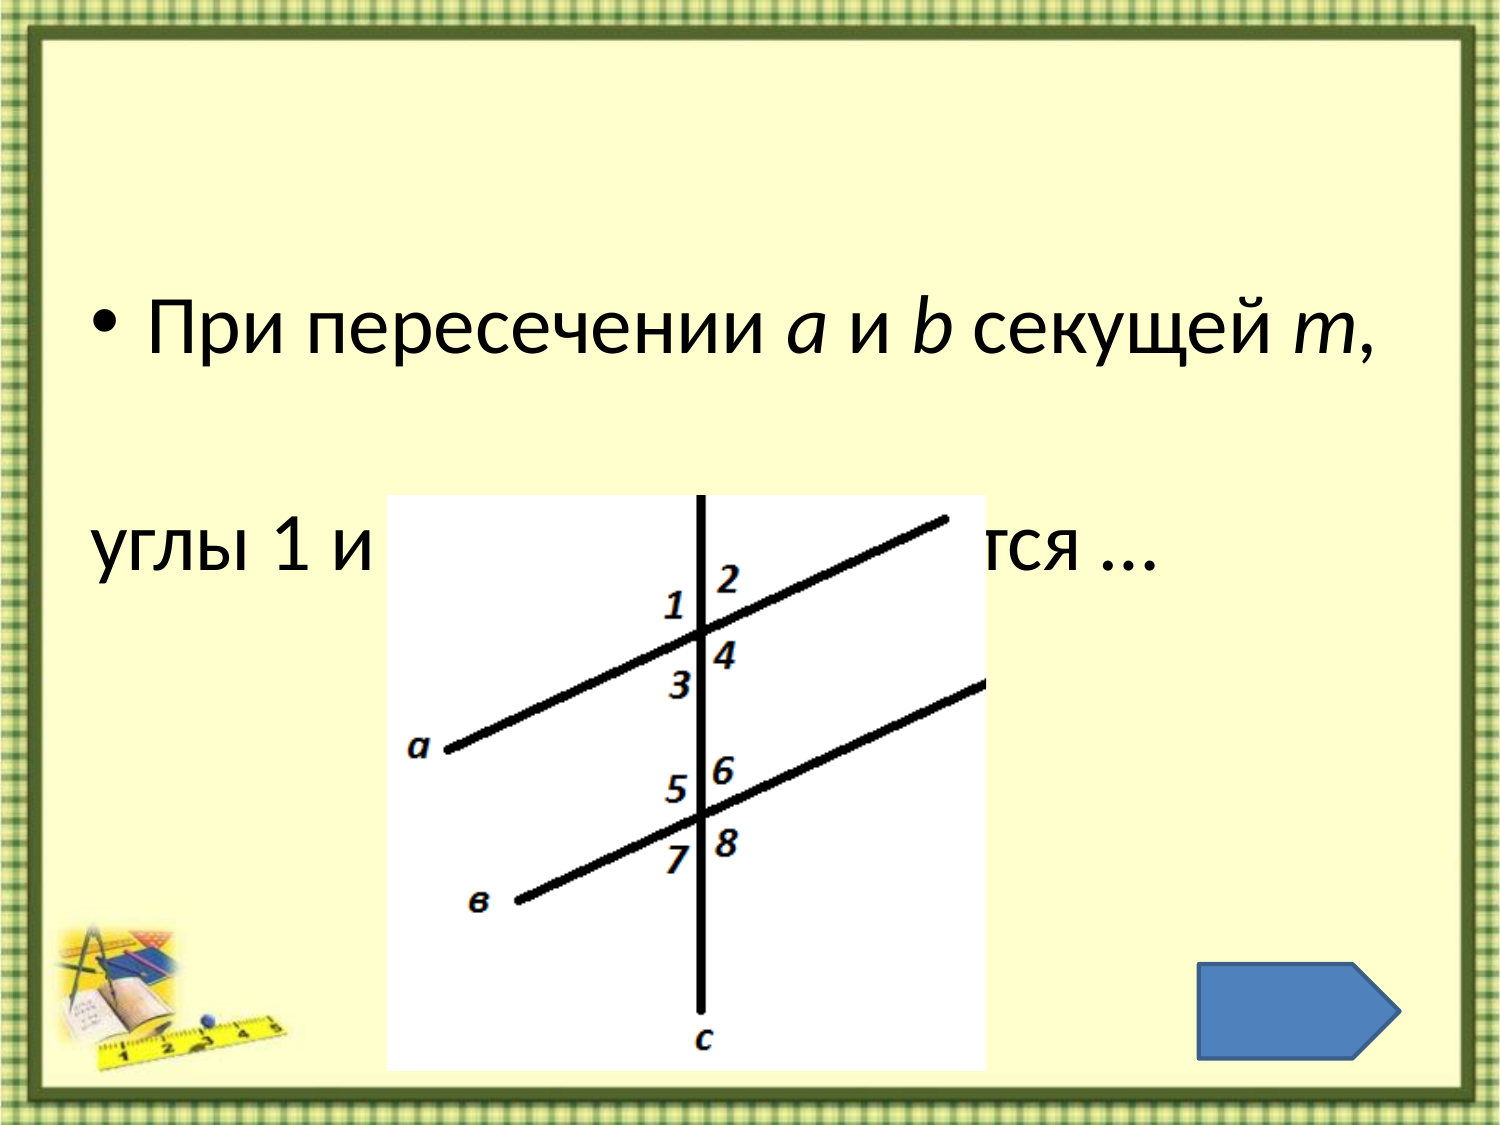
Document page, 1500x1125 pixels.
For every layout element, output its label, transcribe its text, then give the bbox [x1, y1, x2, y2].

picture [0, 0, 1500, 1125]
text_box [1196, 961, 1402, 1061]
list При пересечении a и b секущей m, углы 1 и 5, 2 и 6 называются … [75, 262, 1425, 1005]
